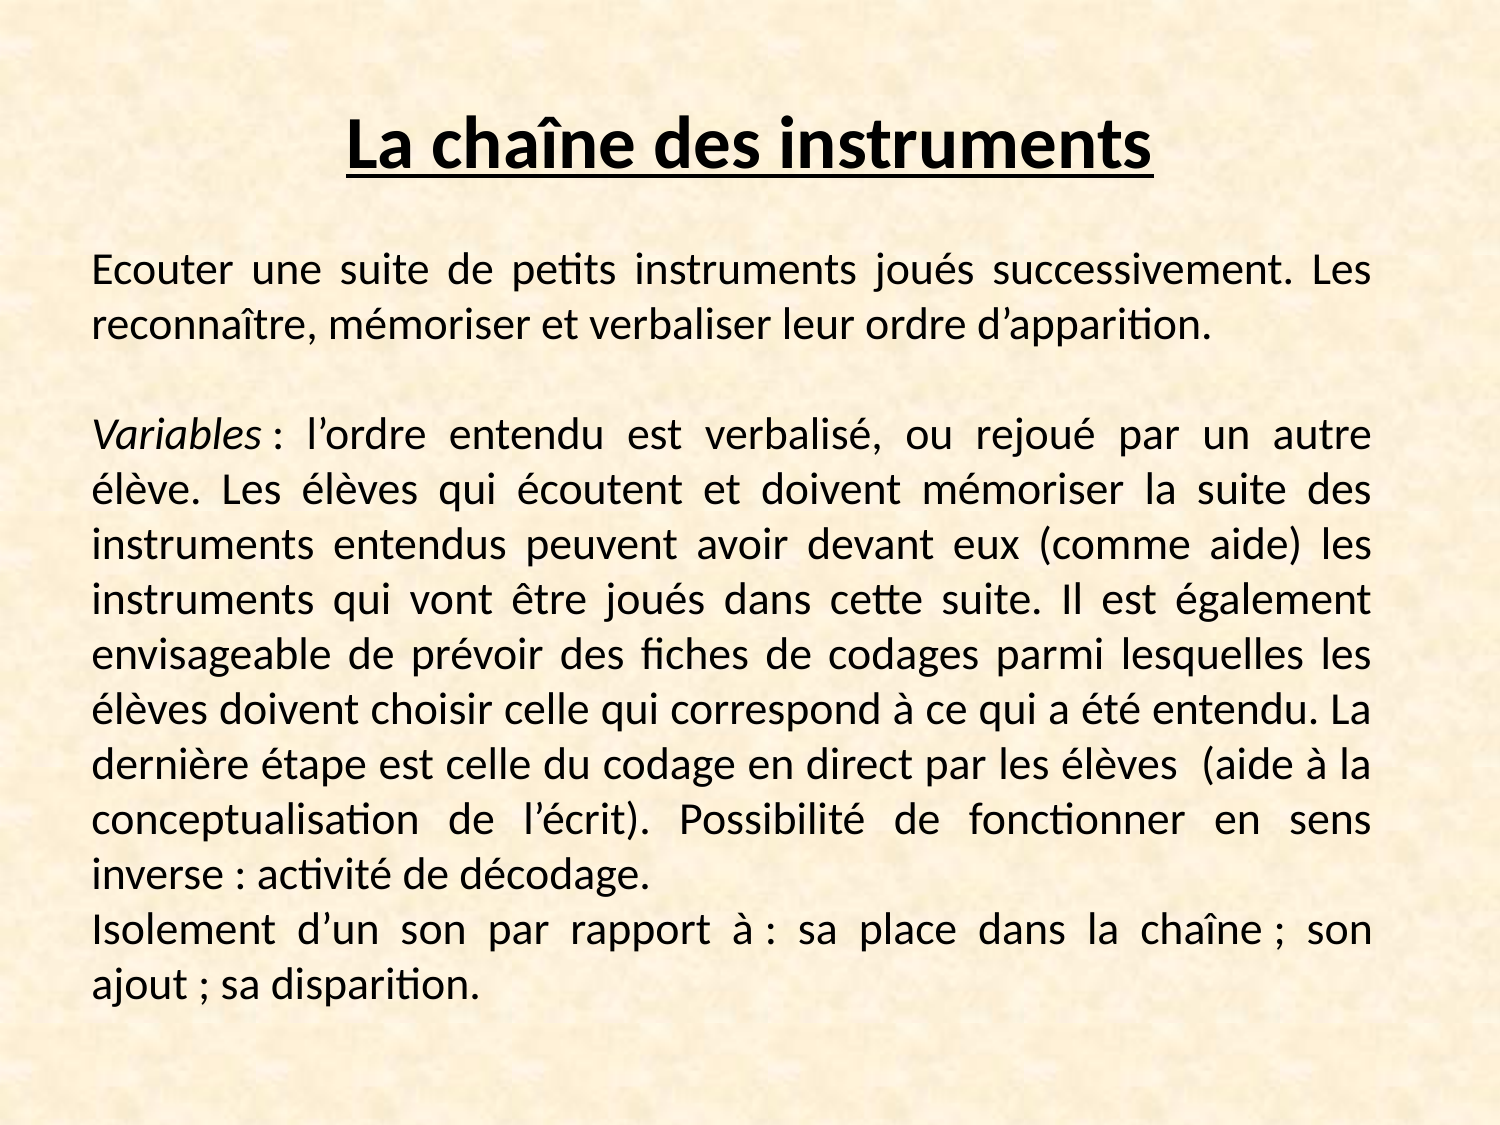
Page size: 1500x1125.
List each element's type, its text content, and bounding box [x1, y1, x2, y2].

text_box Ecouter une suite de petits instruments joués successivement. Les reconnaître, mémoriser et verbaliser leur ordre d’apparition. Variables : l’ordre entendu est verbalisé, ou rejoué par un autre élève. Les élèves qui écoutent et doivent mémoriser la suite des instruments entendus peuvent avoir devant eux (comme aide) les instruments qui vont être joués dans cette suite. Il est également envisageable de prévoir des fiches de codages parmi lesquelles les élèves doivent choisir celle qui correspond à ce qui a été entendu. La dernière étape est celle du codage en direct par les élèves (aide à la conceptualisation de l’écrit). Possibilité de fonctionner en sens inverse : activité de décodage. Isolement d’un son par rapport à : sa place dans la chaîne ; son ajout ; sa disparition. [76, 231, 1388, 1017]
title La chaîne des instruments [75, 45, 1425, 233]
picture [0, 0, 1500, 1125]
